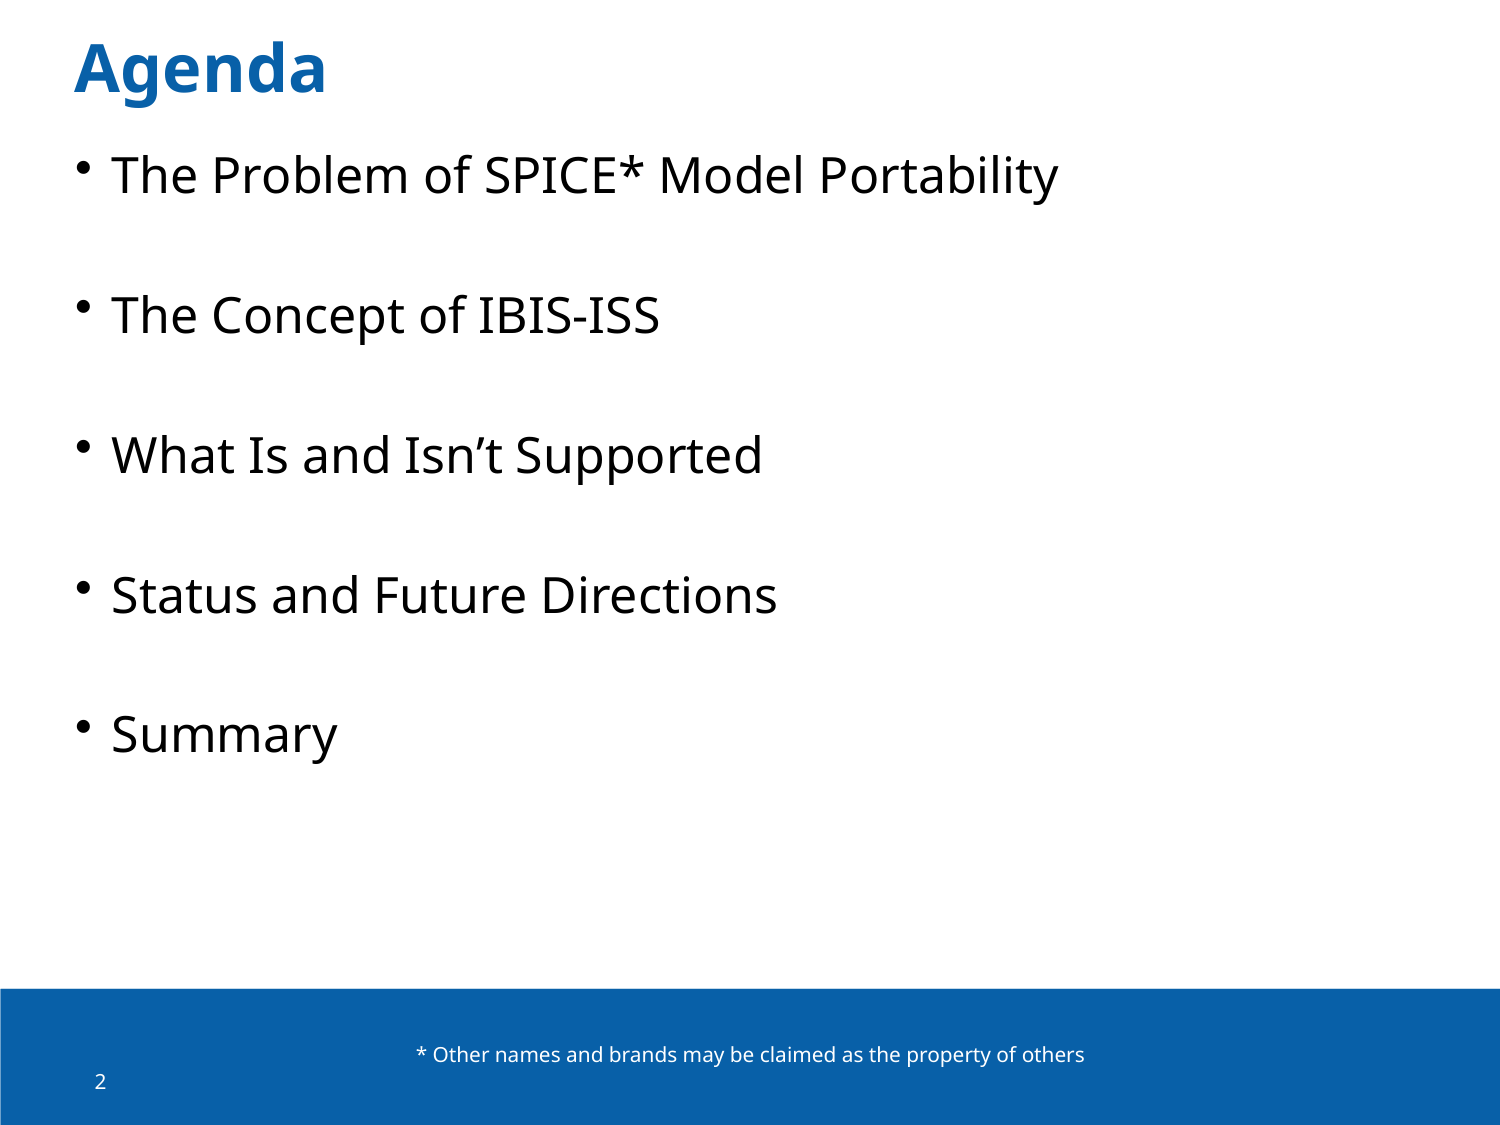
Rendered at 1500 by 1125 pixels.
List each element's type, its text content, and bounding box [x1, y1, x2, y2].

title Agenda [74, 25, 1427, 173]
list The Problem of SPICE* Model Portability The Concept of IBIS-ISS What Is and Isn’t Supported Status and Future Directions Summary [74, 142, 1426, 1006]
